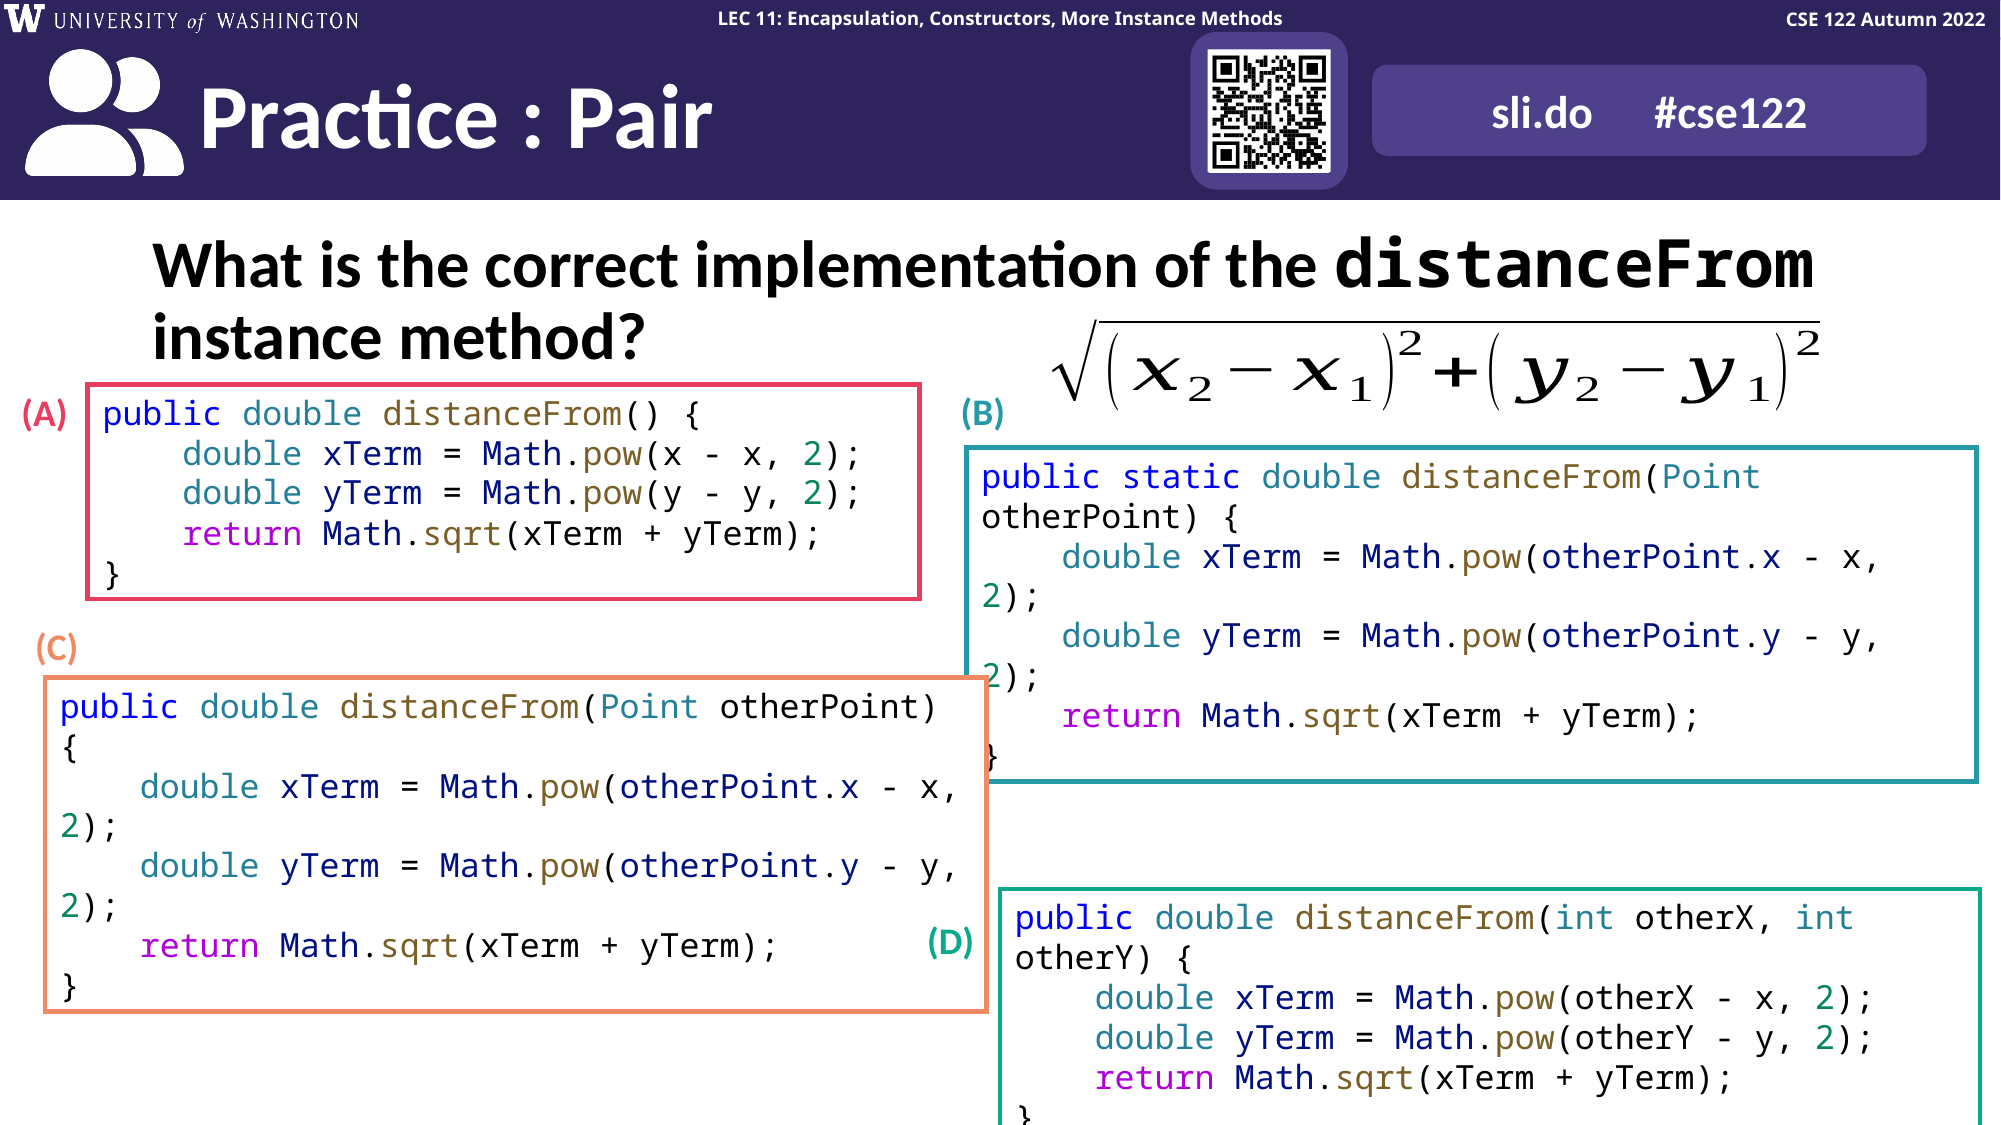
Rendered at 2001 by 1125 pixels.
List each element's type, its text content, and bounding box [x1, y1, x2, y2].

text_box public static double distanceFrom(Point otherPoint) { double xTerm = Math.pow(otherPoint.x - x, 2); double yTerm = Math.pow(otherPoint.y - y, 2); return Math.sqrt(xTerm + yTerm); } [966, 446, 1977, 783]
text_box (A) [6, 382, 88, 442]
picture [25, 49, 184, 176]
text_box (D) [912, 909, 994, 970]
text_box (B) [945, 380, 1027, 441]
text_box public double distanceFrom(int otherX, int otherY) { double xTerm = Math.pow(otherX - x, 2); double yTerm = Math.pow(otherY - y, 2); return Math.sqrt(xTerm + yTerm); } [999, 888, 1981, 1125]
text_box public double distanceFrom() { double xTerm = Math.pow(x - x, 2); double yTerm = Math.pow(y - y, 2); return Math.sqrt(xTerm + yTerm); } [87, 384, 921, 600]
text_box (C) [20, 615, 102, 675]
picture [1209, 52, 1329, 173]
title What is the correct implementation of the distanceFrom instance method? [137, 239, 1863, 365]
text_box public double distanceFrom(Point otherPoint) { double xTerm = Math.pow(otherPoint.x - x, 2); double yTerm = Math.pow(otherPoint.y - y, 2); return Math.sqrt(xTerm + yTerm); } [44, 677, 987, 1013]
picture [4, 4, 358, 33]
